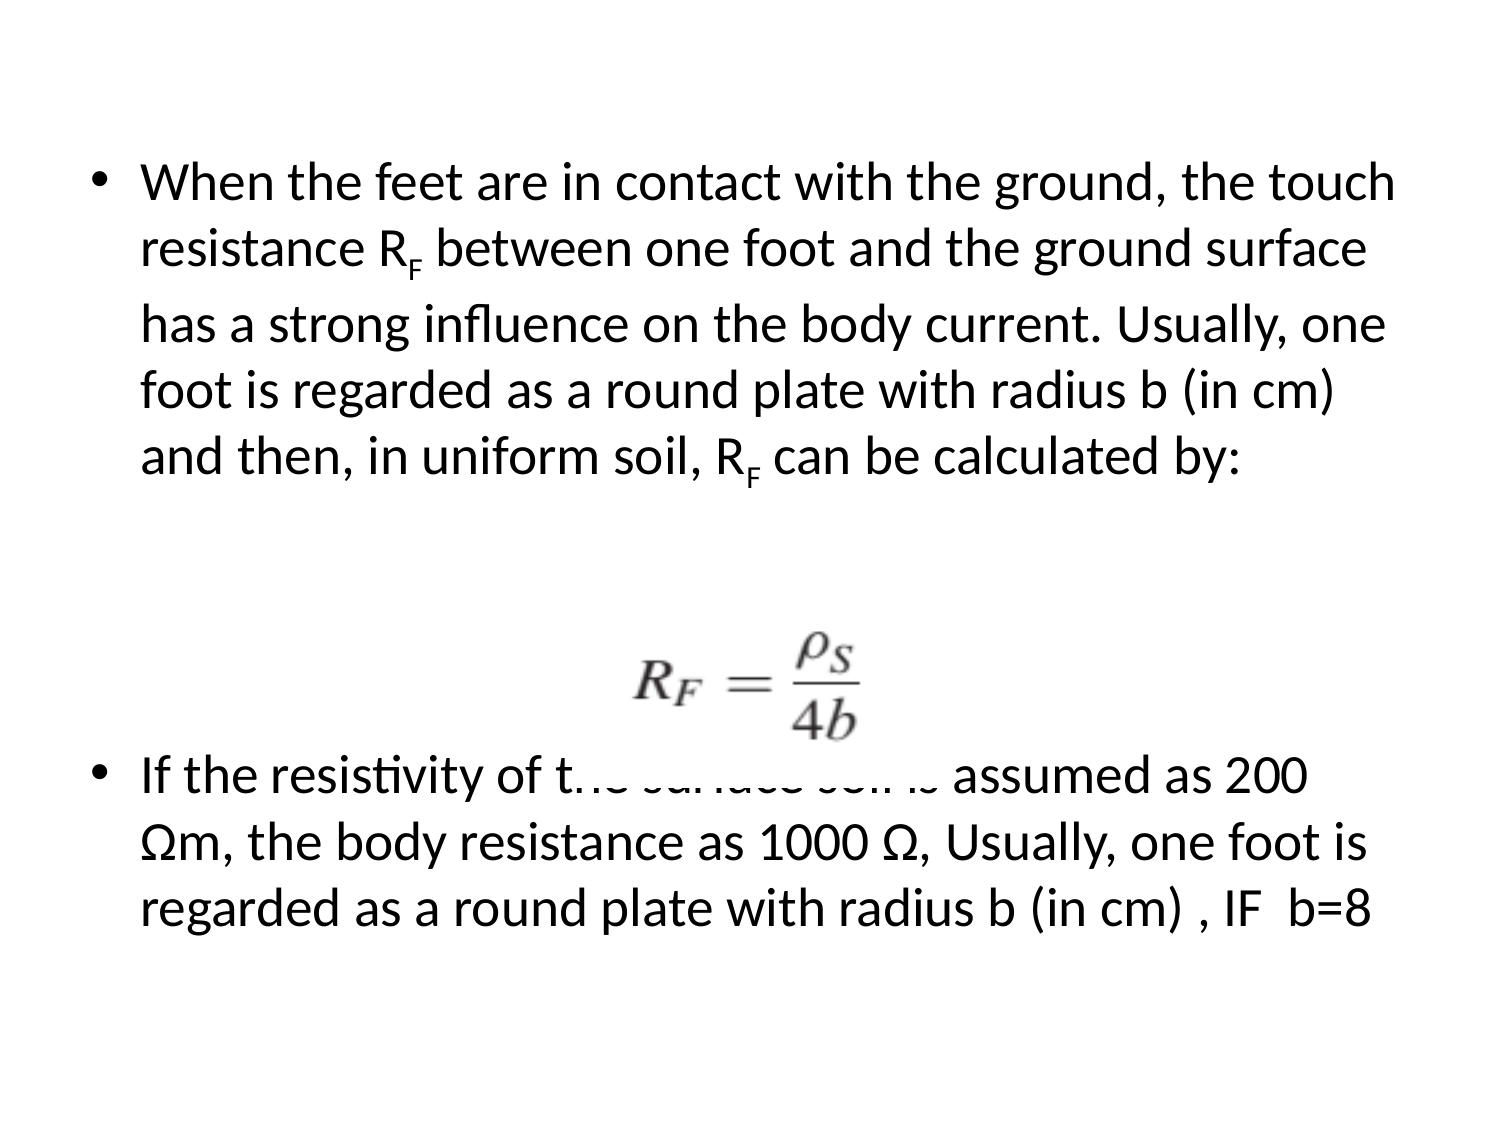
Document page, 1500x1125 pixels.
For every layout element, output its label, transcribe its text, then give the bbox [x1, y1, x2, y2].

list When the feet are in contact with the ground, the touch resistance RF between one foot and the ground surface has a strong influence on the body current. Usually, one foot is regarded as a round plate with radius b (in cm) and then, in uniform soil, RF can be calculated by: If the resistivity of the surface soil is assumed as 200 Ωm, the body resistance as 1000 Ω, Usually, one foot is regarded as a round plate with radius b (in cm) , IF b=8 [75, 137, 1425, 1000]
picture [574, 587, 938, 788]
